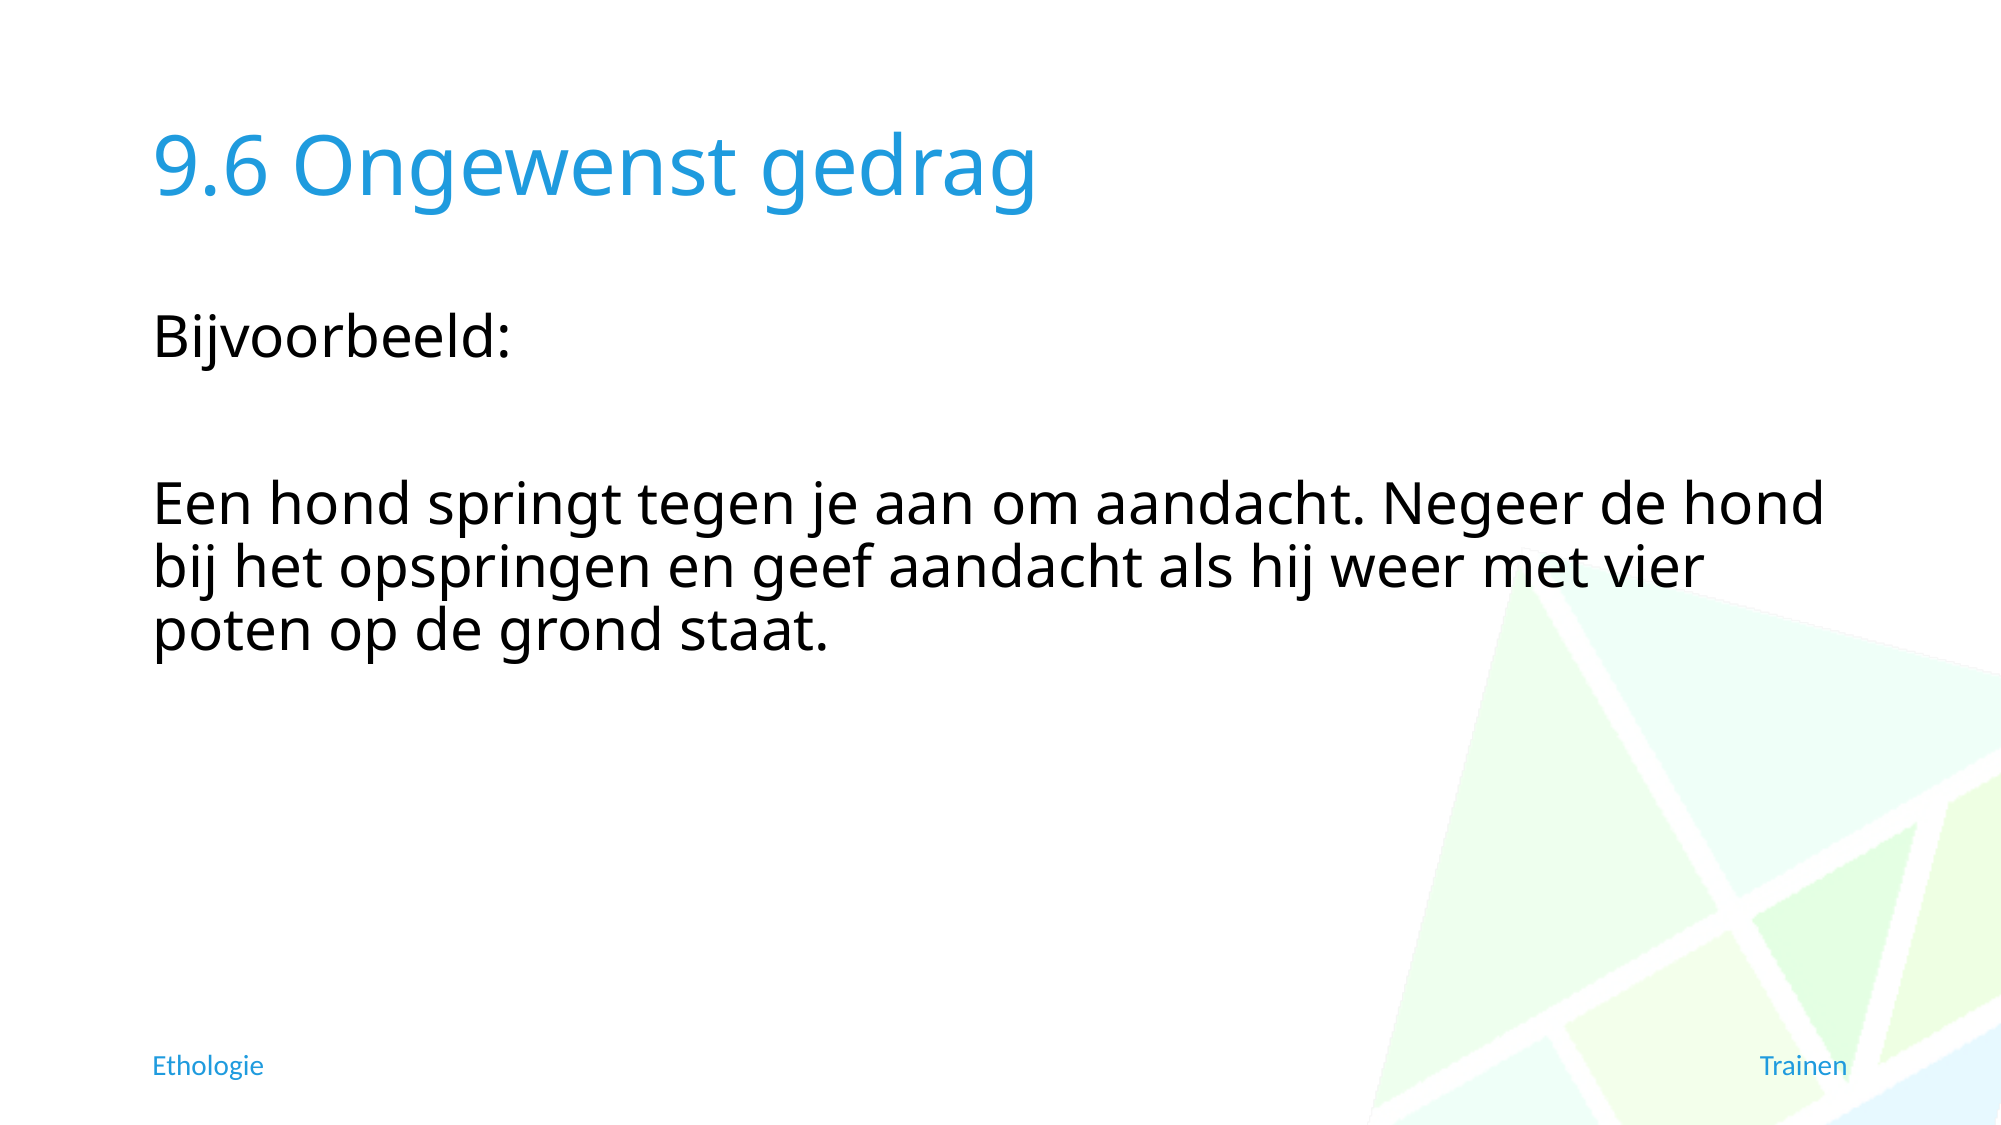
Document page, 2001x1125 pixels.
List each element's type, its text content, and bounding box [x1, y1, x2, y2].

title 9.6 Ongewenst gedrag [137, 59, 1863, 278]
list Bijvoorbeeld: Een hond springt tegen je aan om aandacht. Negeer de hond bij het opspringen en geef aandacht als hij weer met vier poten op de grond staat. [137, 299, 1863, 1014]
list Ethologie [137, 1042, 588, 1103]
list Trainen [1412, 1042, 1863, 1103]
